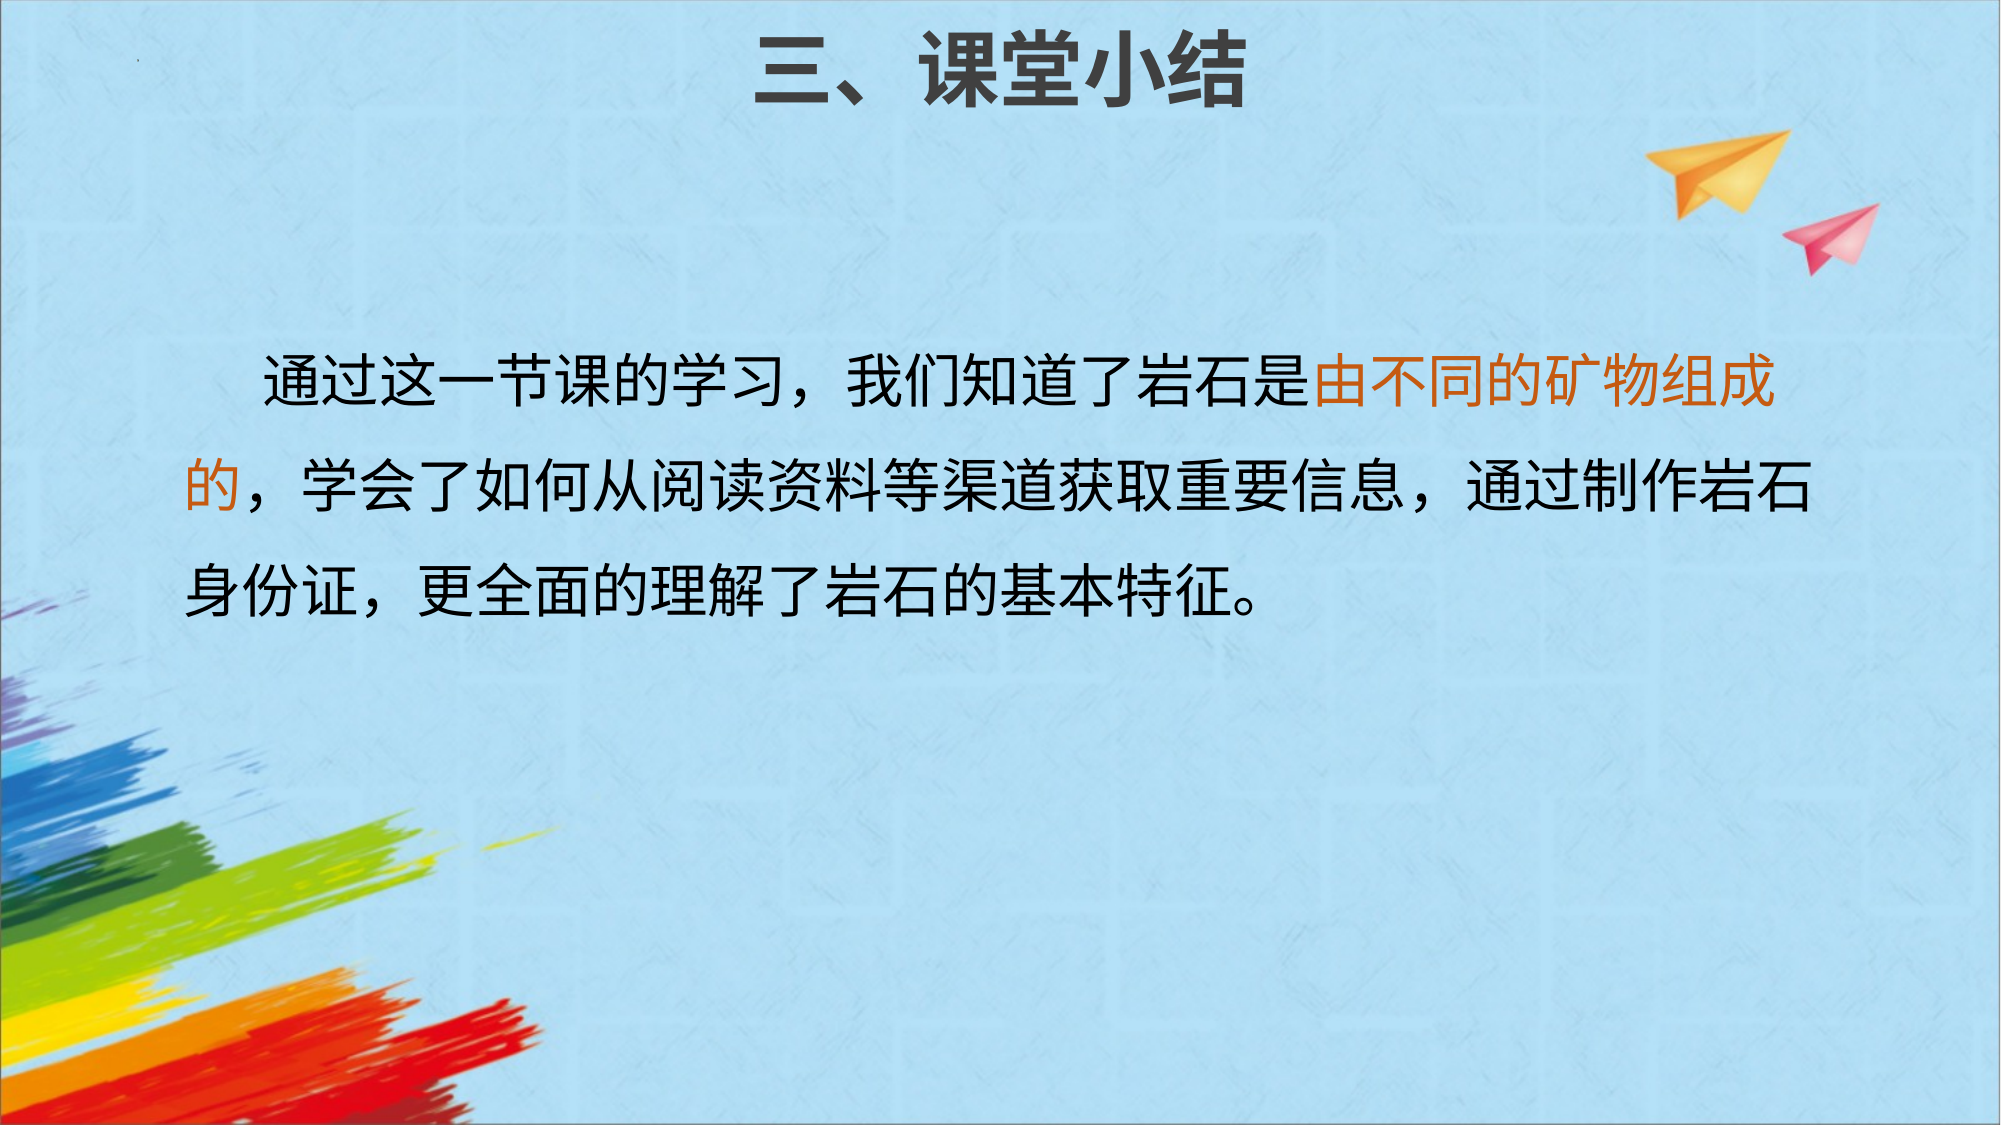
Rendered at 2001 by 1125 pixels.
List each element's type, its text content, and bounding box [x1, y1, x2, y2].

text_box 通过这一节课的学习，我们知道了岩石是由不同的矿物组成的，学会了如何从阅读资料等渠道获取重要信息，通过制作岩石身份证，更全面的理解了岩石的基本特征。 [169, 301, 1831, 631]
title 三、课堂小结 [137, 0, 1863, 135]
picture [0, 0, 2001, 1125]
